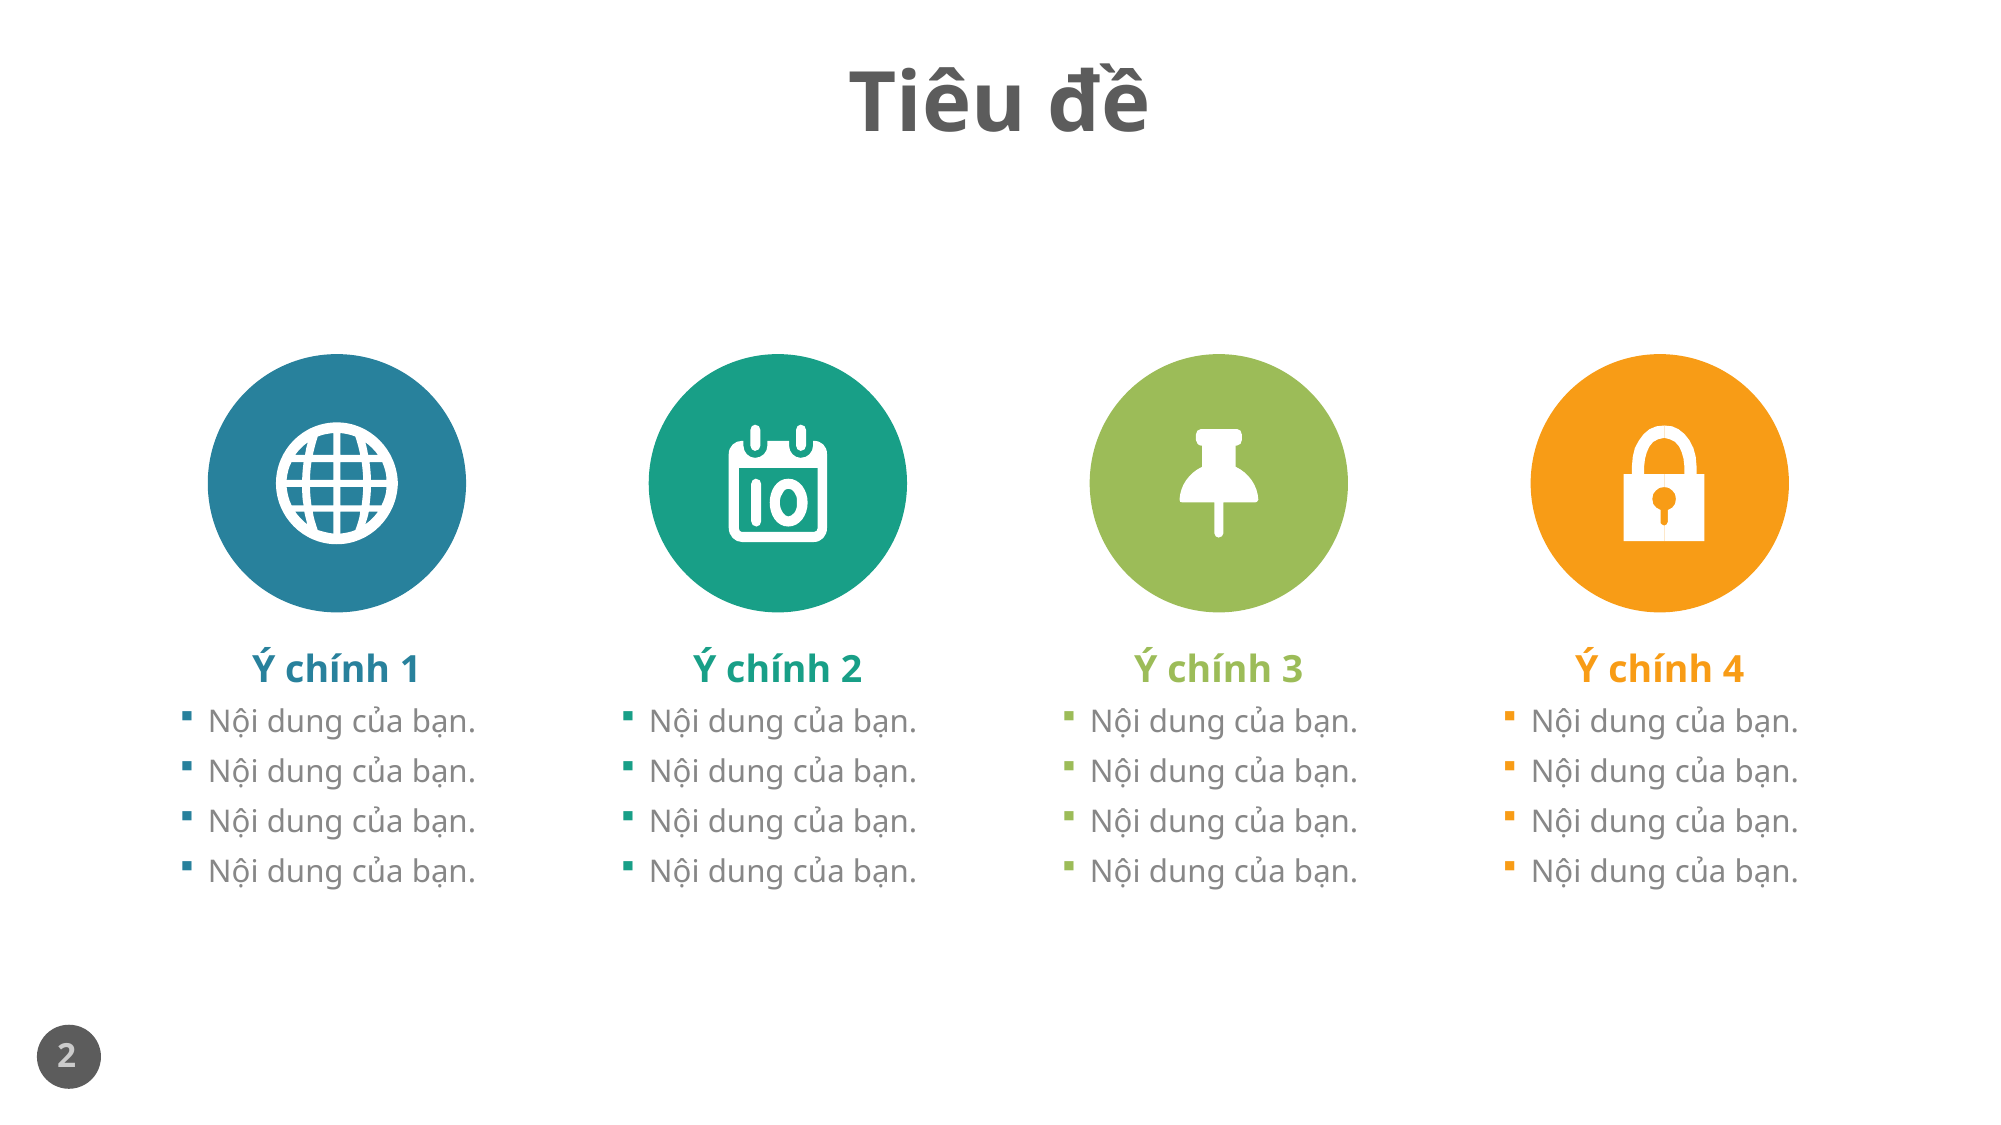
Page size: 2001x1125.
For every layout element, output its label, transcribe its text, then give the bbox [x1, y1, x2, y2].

text_box [728, 440, 828, 543]
text_box [1179, 429, 1259, 538]
title Tiêu đề [137, 50, 1863, 159]
text_box Ý chính 2 [678, 637, 878, 693]
text_box Ý chính 1 [237, 637, 437, 693]
text_box Nội dung của bạn. Nội dung của bạn. Nội dung của bạn. Nội dung của bạn. [165, 693, 509, 896]
text_box [1088, 353, 1350, 614]
text_box [1529, 353, 1790, 614]
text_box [1623, 425, 1705, 542]
text_box Ý chính 4 [1560, 637, 1760, 693]
text_box Nội dung của bạn. Nội dung của bạn. Nội dung của bạn. Nội dung của bạn. [1047, 693, 1391, 896]
text_box [275, 422, 398, 545]
text_box Ý chính 3 [1119, 637, 1319, 693]
text_box Nội dung của bạn. Nội dung của bạn. Nội dung của bạn. Nội dung của bạn. [606, 693, 950, 896]
text_box [647, 353, 909, 614]
text_box Nội dung của bạn. Nội dung của bạn. Nội dung của bạn. Nội dung của bạn. [1488, 693, 1832, 896]
text_box [796, 424, 807, 451]
slide_number 2 [29, 1026, 104, 1087]
text_box [750, 424, 761, 451]
text_box [206, 353, 468, 614]
